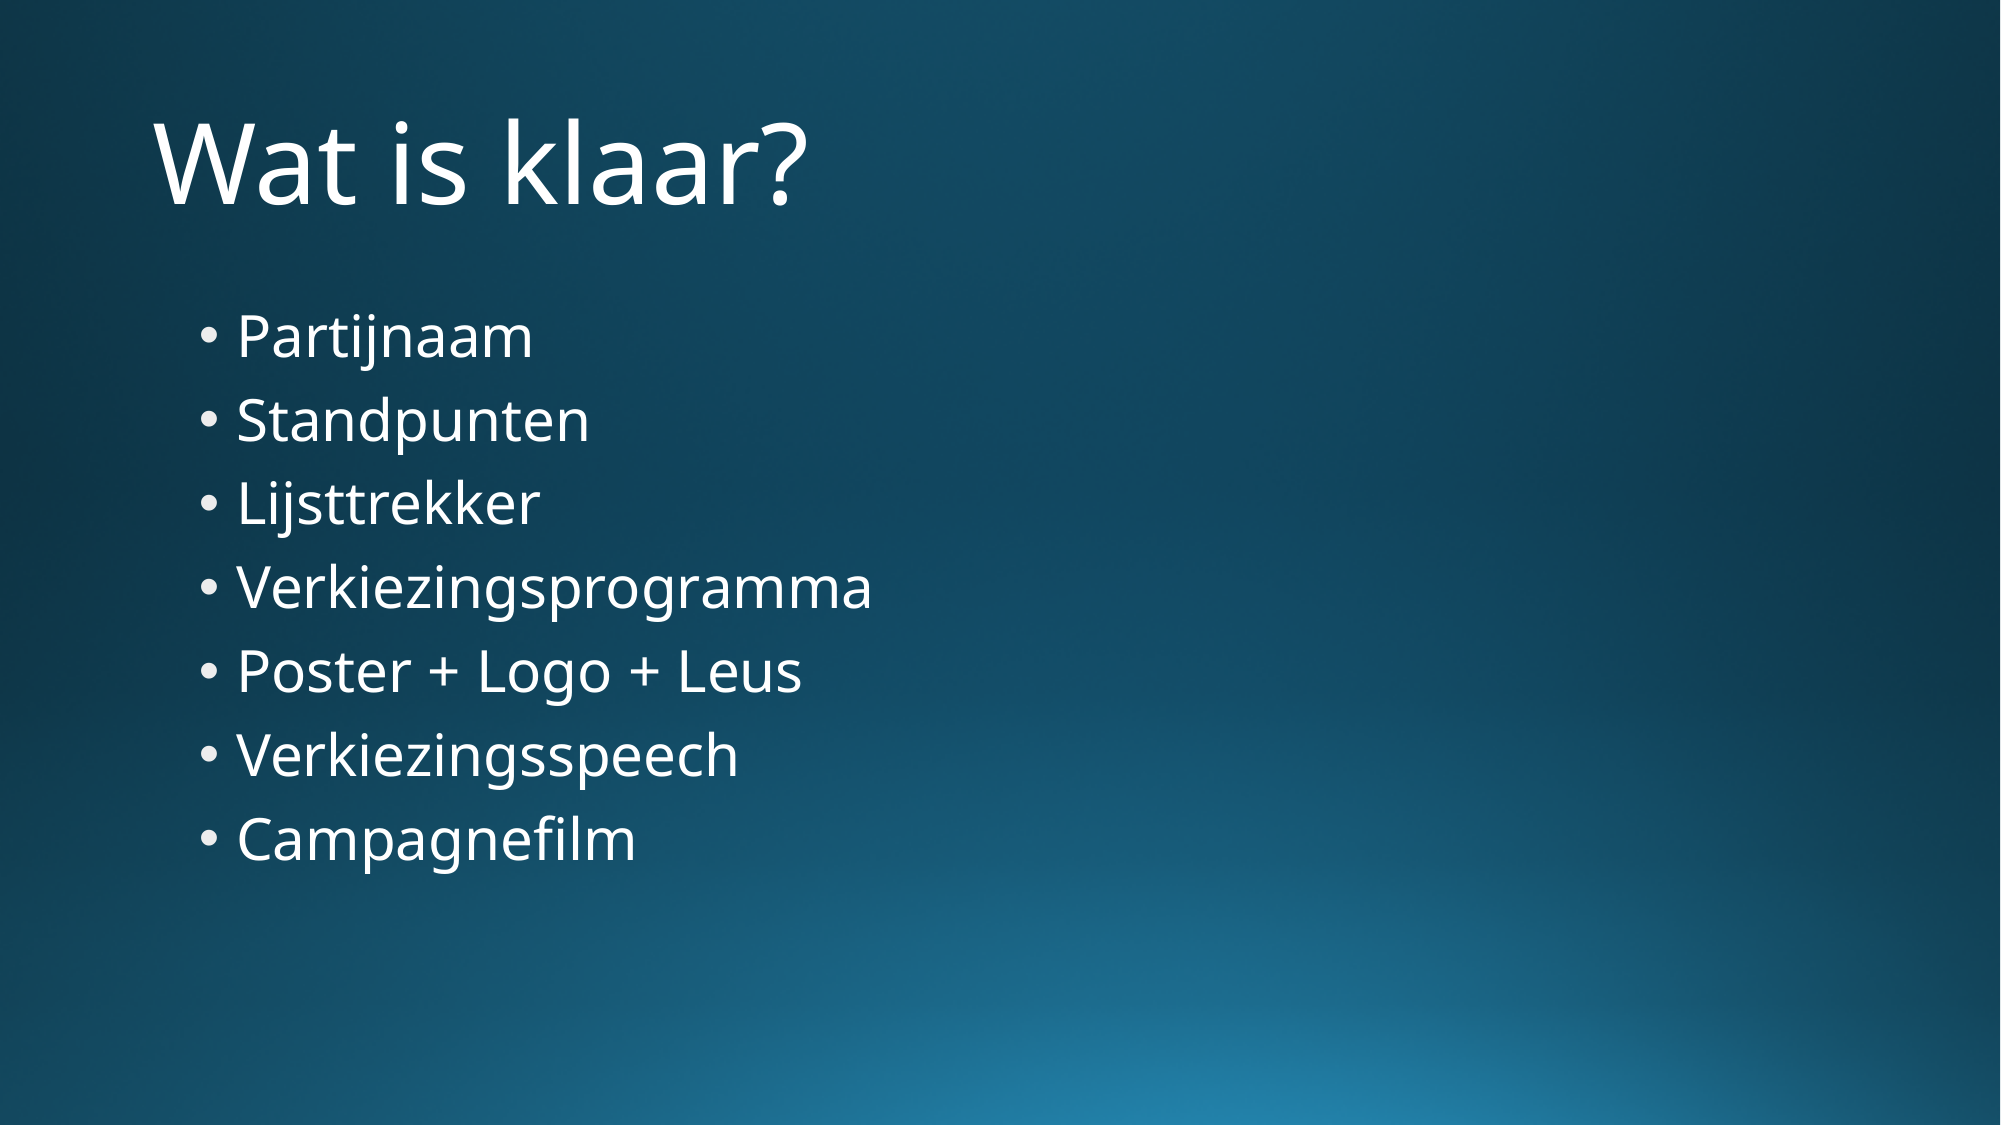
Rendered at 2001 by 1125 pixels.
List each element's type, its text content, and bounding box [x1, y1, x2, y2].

picture [0, 0, 2001, 1125]
title Wat is klaar? [137, 59, 1863, 278]
list Partijnaam Standpunten Lijsttrekker Verkiezingsprogramma Poster + Logo + Leus Verkiezingsspeech Campagnefilm [183, 299, 1863, 1014]
